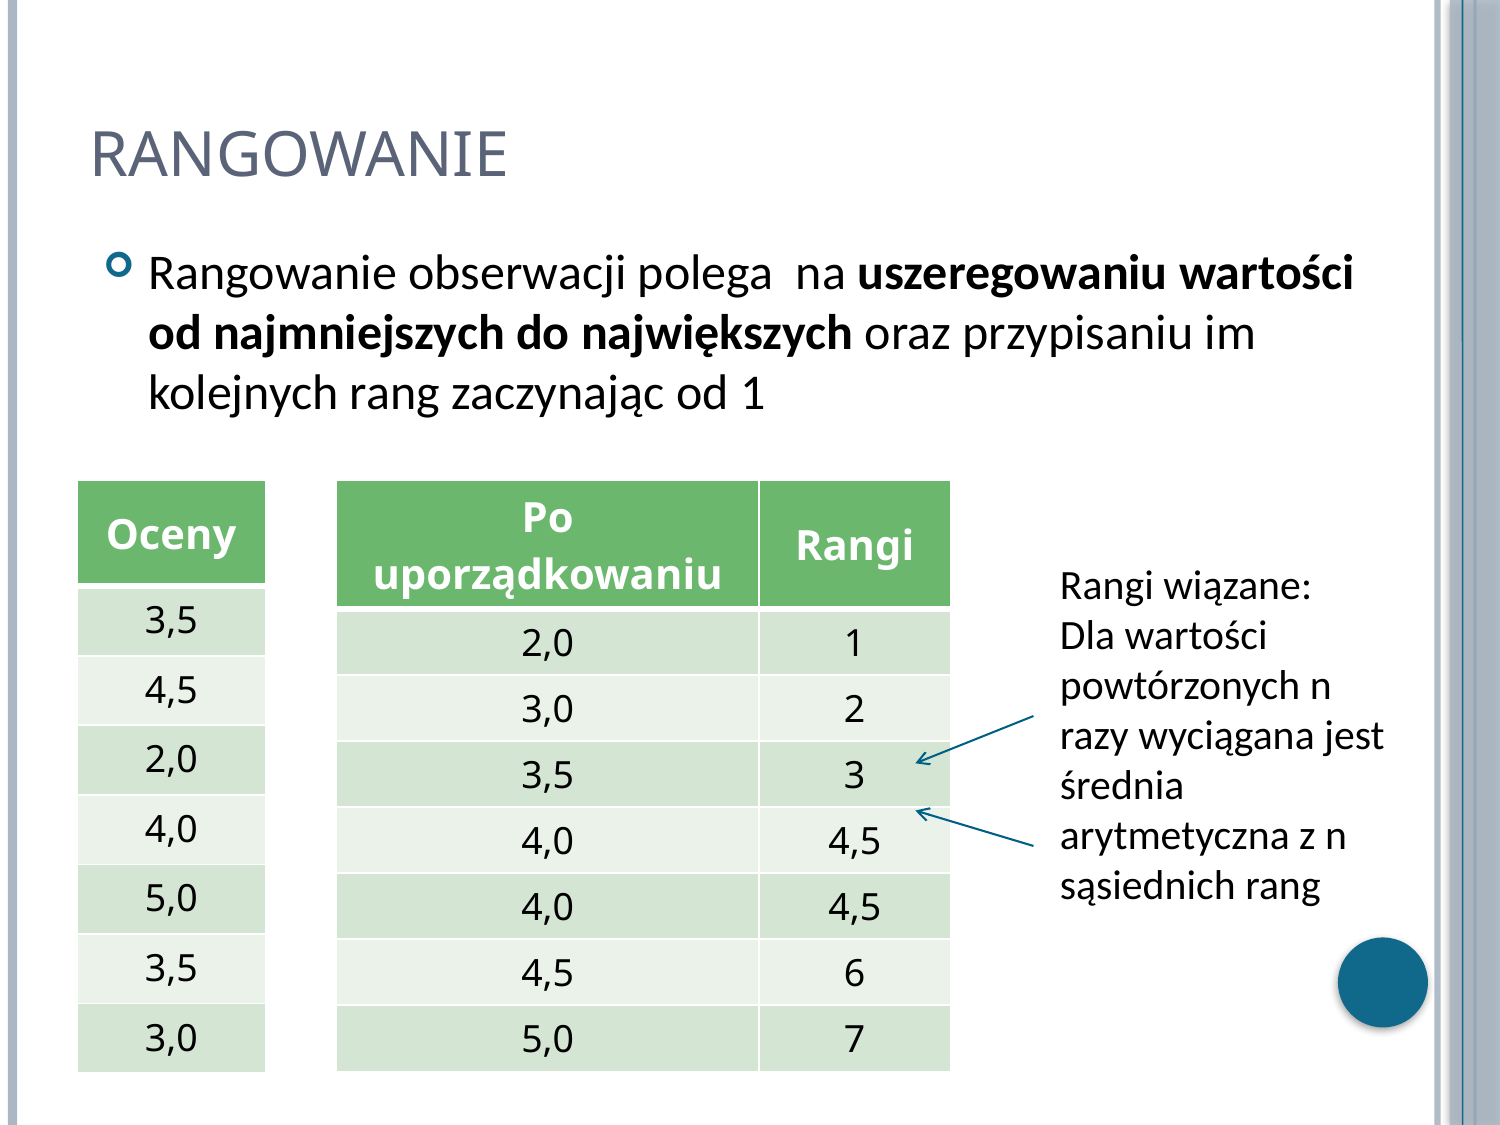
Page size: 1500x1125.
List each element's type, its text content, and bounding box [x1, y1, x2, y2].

table_header Rangi [760, 551, 950, 606]
table_cell 4,5 [760, 808, 950, 872]
table_cell 3 [760, 742, 950, 806]
text_box Rangi wiązane: Dla wartości powtórzonych n razy wyciągana jest średnia arytmetyczna z n sąsiednich rang [1045, 550, 1424, 916]
title Rangowanie [75, 45, 1300, 197]
table_cell 3,0 [78, 1004, 265, 1072]
table_cell 4,0 [337, 808, 758, 872]
table_cell 6 [760, 940, 950, 1004]
table_cell 3,5 [337, 742, 758, 806]
list Rangowanie obserwacji polega na uszeregowaniu wartości od najmniejszych do największych oraz przypisaniu im kolejnych rang zaczynając od 1 [88, 231, 1400, 551]
table_cell 7 [760, 1006, 950, 1071]
table_cell 2,0 [78, 726, 265, 794]
table_header Po uporządkowaniu [337, 551, 758, 606]
table_cell 4,5 [337, 940, 758, 1004]
table_cell 5,0 [78, 865, 265, 933]
table_cell 4,0 [78, 796, 265, 864]
table_cell 4,5 [78, 657, 265, 724]
table_cell 4,5 [760, 874, 950, 938]
table_cell 3,5 [78, 935, 265, 1003]
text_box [914, 715, 1034, 764]
table_cell 2,0 [337, 612, 758, 674]
table_cell 5,0 [337, 1006, 758, 1071]
table_cell 1 [760, 612, 950, 674]
table_cell 2 [760, 676, 950, 740]
table_header Oceny [78, 481, 265, 583]
table_cell 3,0 [337, 676, 758, 740]
table_cell 4,0 [337, 874, 758, 938]
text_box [914, 809, 1034, 847]
table_cell 3,5 [78, 589, 265, 655]
